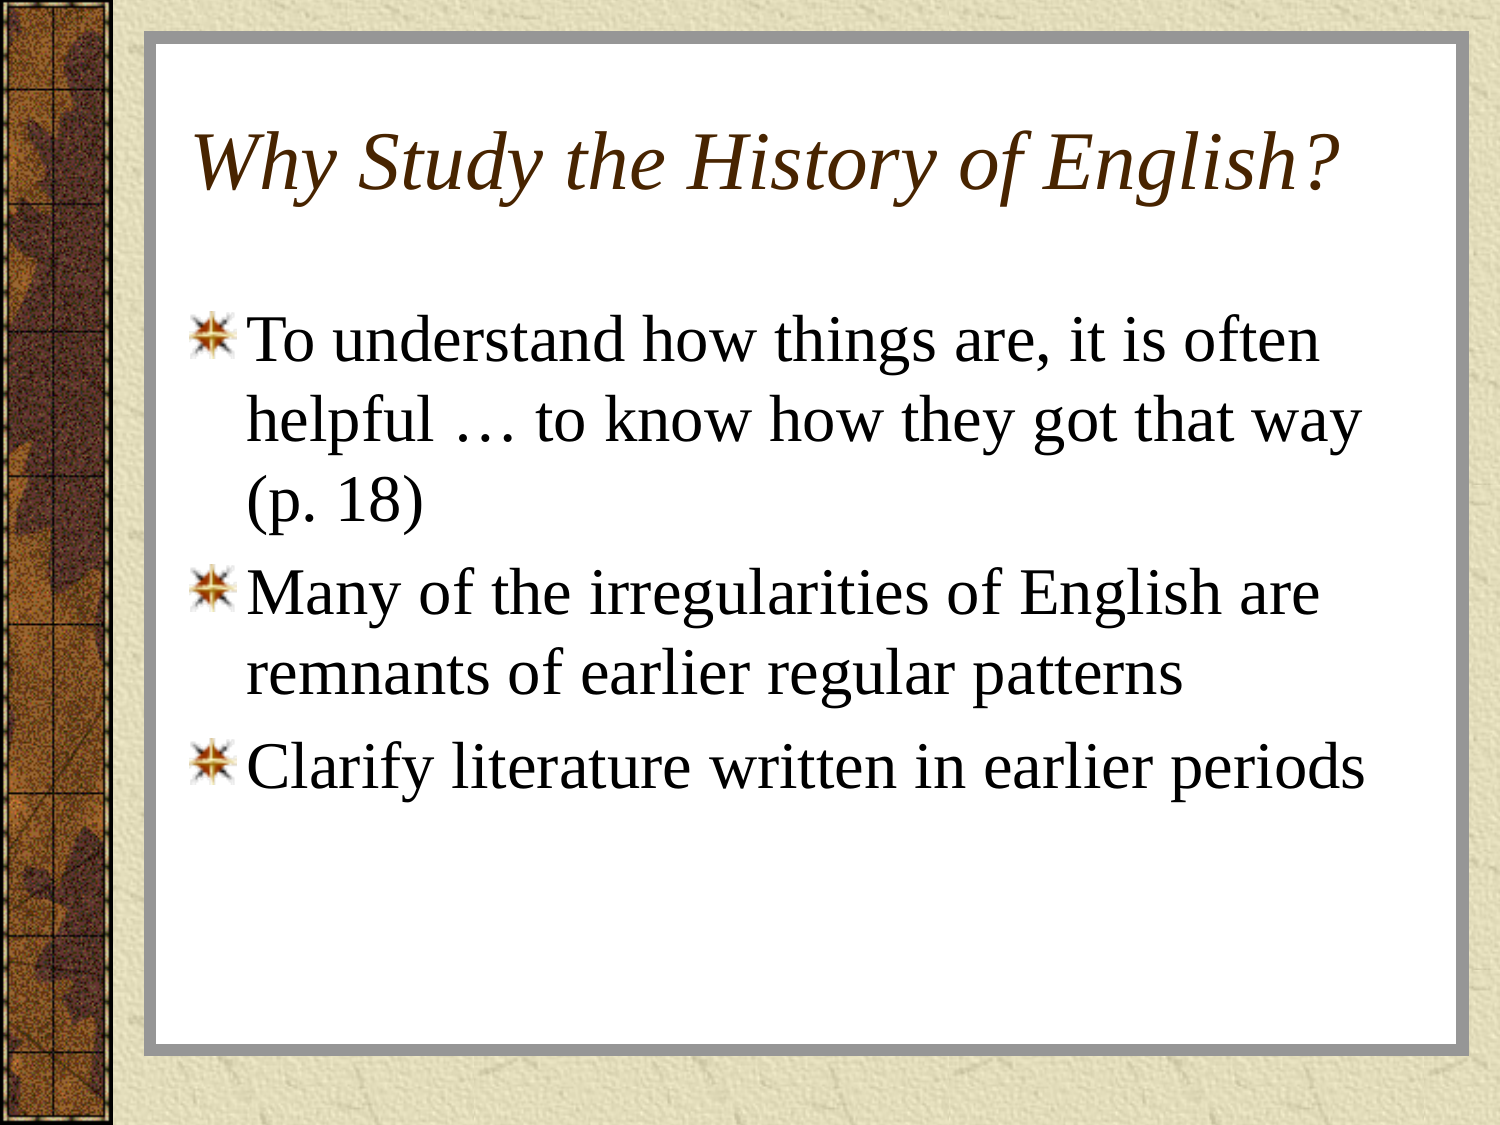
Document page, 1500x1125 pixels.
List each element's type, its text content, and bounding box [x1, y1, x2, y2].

picture [0, 0, 1500, 1125]
title Why Study the History of English? [174, 62, 1450, 250]
list To understand how things are, it is often helpful … to know how they got that way (p. 18) Many of the irregularities of English are remnants of earlier regular patterns Clarify literature written in earlier periods [174, 287, 1450, 963]
